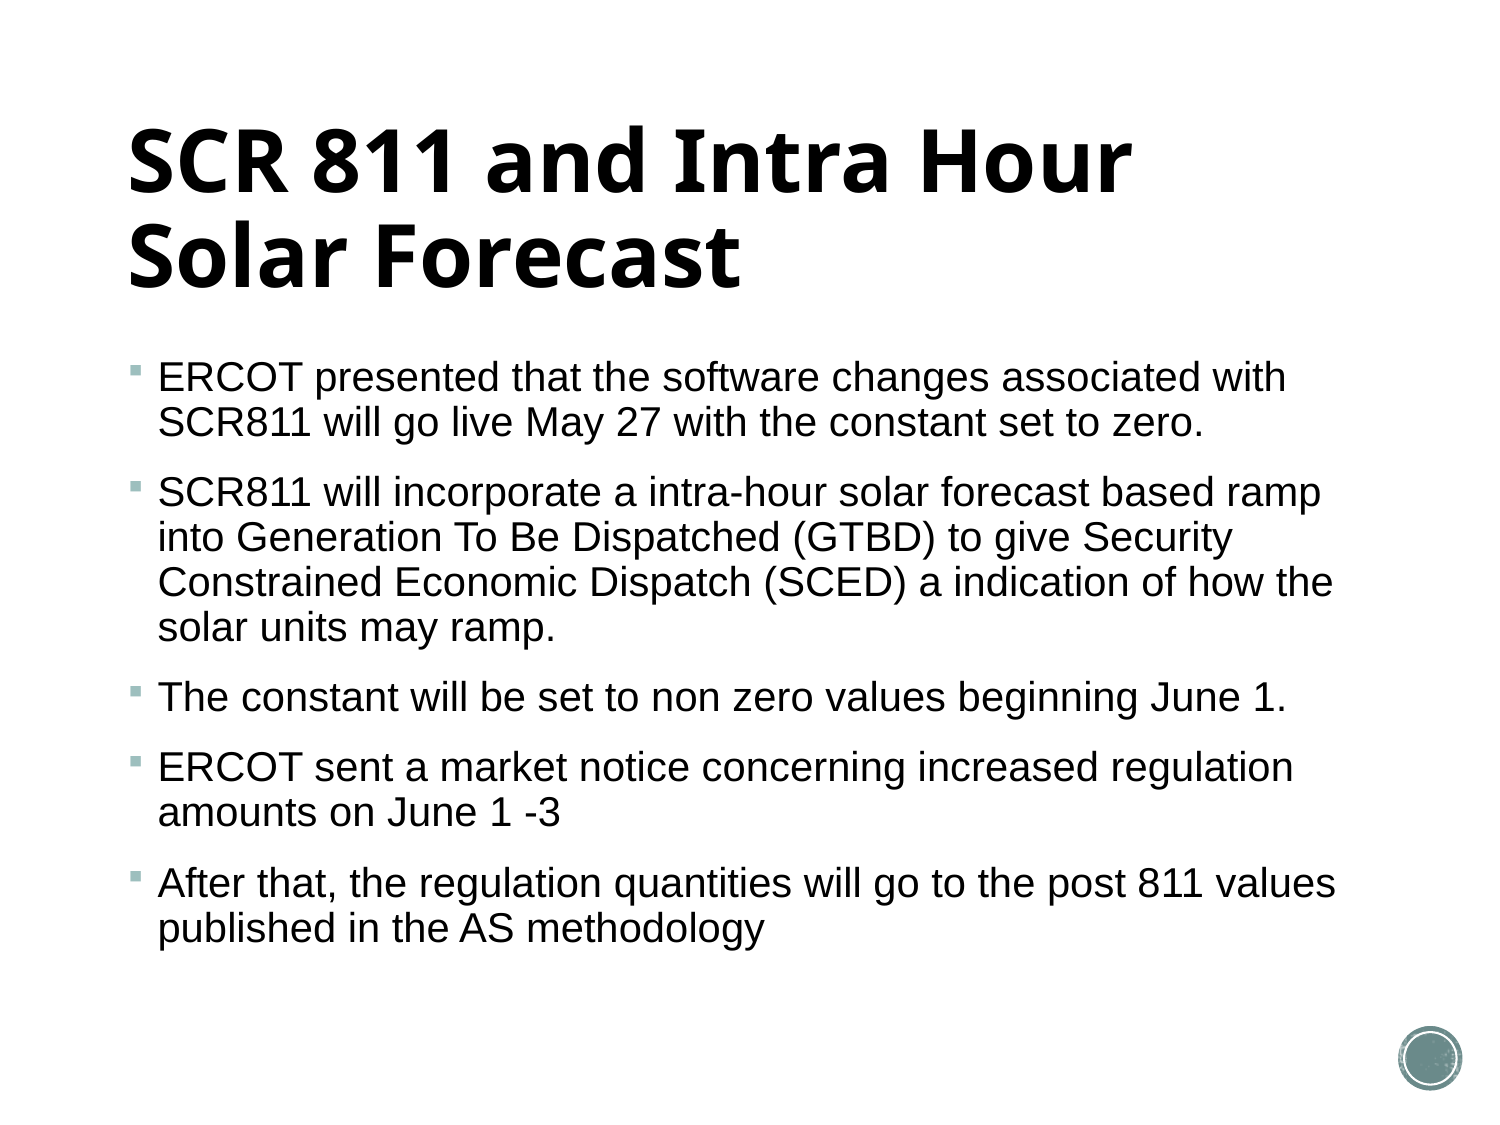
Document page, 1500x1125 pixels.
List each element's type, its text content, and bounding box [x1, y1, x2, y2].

list ERCOT presented that the software changes associated with SCR811 will go live May 27 with the constant set to zero. SCR811 will incorporate a intra-hour solar forecast based ramp into Generation To Be Dispatched (GTBD) to give Security Constrained Economic Dispatch (SCED) a indication of how the solar units may ramp. The constant will be set to non zero values beginning June 1. ERCOT sent a market notice concerning increased regulation amounts on June 1 -3 After that, the regulation quantities will go to the post 811 values published in the AS methodology [112, 348, 1388, 1013]
title SCR 811 and Intra Hour Solar Forecast [112, 79, 1388, 344]
